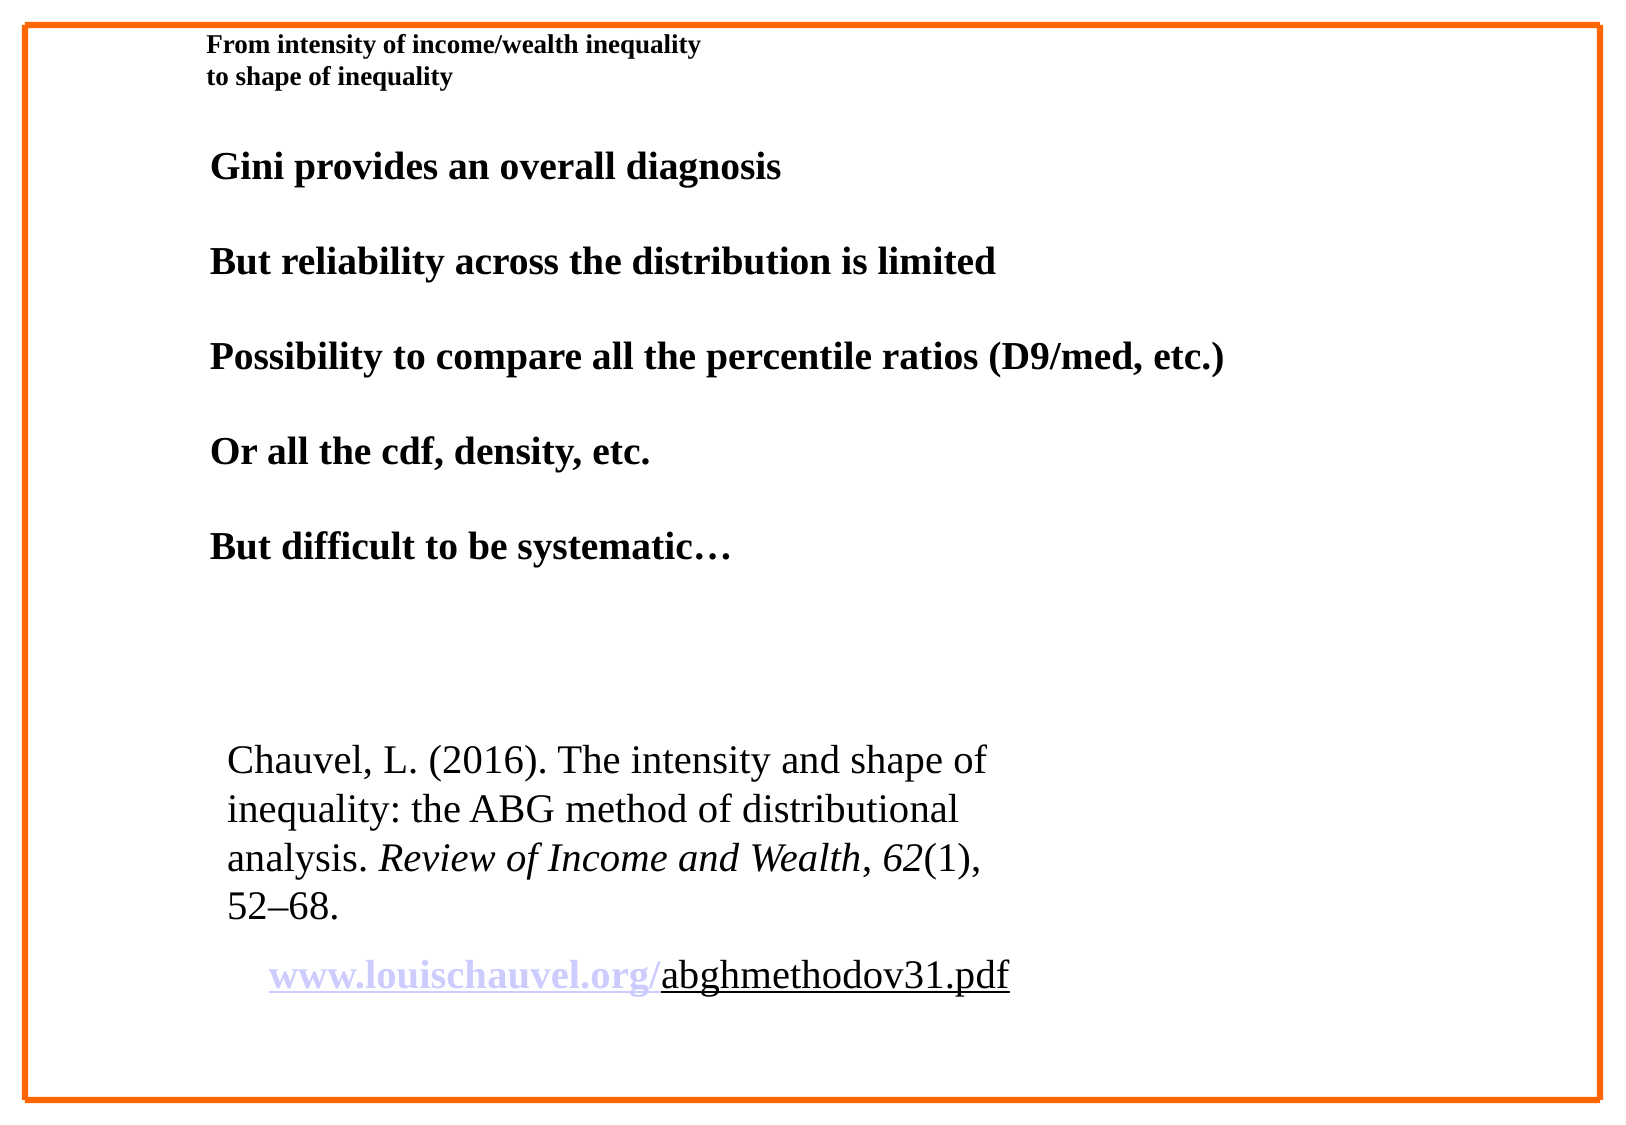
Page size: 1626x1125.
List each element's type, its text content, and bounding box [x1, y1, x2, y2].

text_box Chauvel, L. (2016). The intensity and shape of inequality: the ABG method of distributional analysis. Review of Income and Wealth, 62(1), 52–68. [212, 725, 1025, 936]
text_box www.louischauvel.org/abghmethodov31.pdf [254, 940, 1036, 1004]
list Gini provides an overall diagnosis But reliability across the distribution is limited Possibility to compare all the percentile ratios (D9/med, etc.) Or all the cdf, density, etc. But difficult to be systematic… [196, 133, 1507, 992]
title From intensity of income/wealth inequality to shape of inequality [193, 32, 1416, 86]
